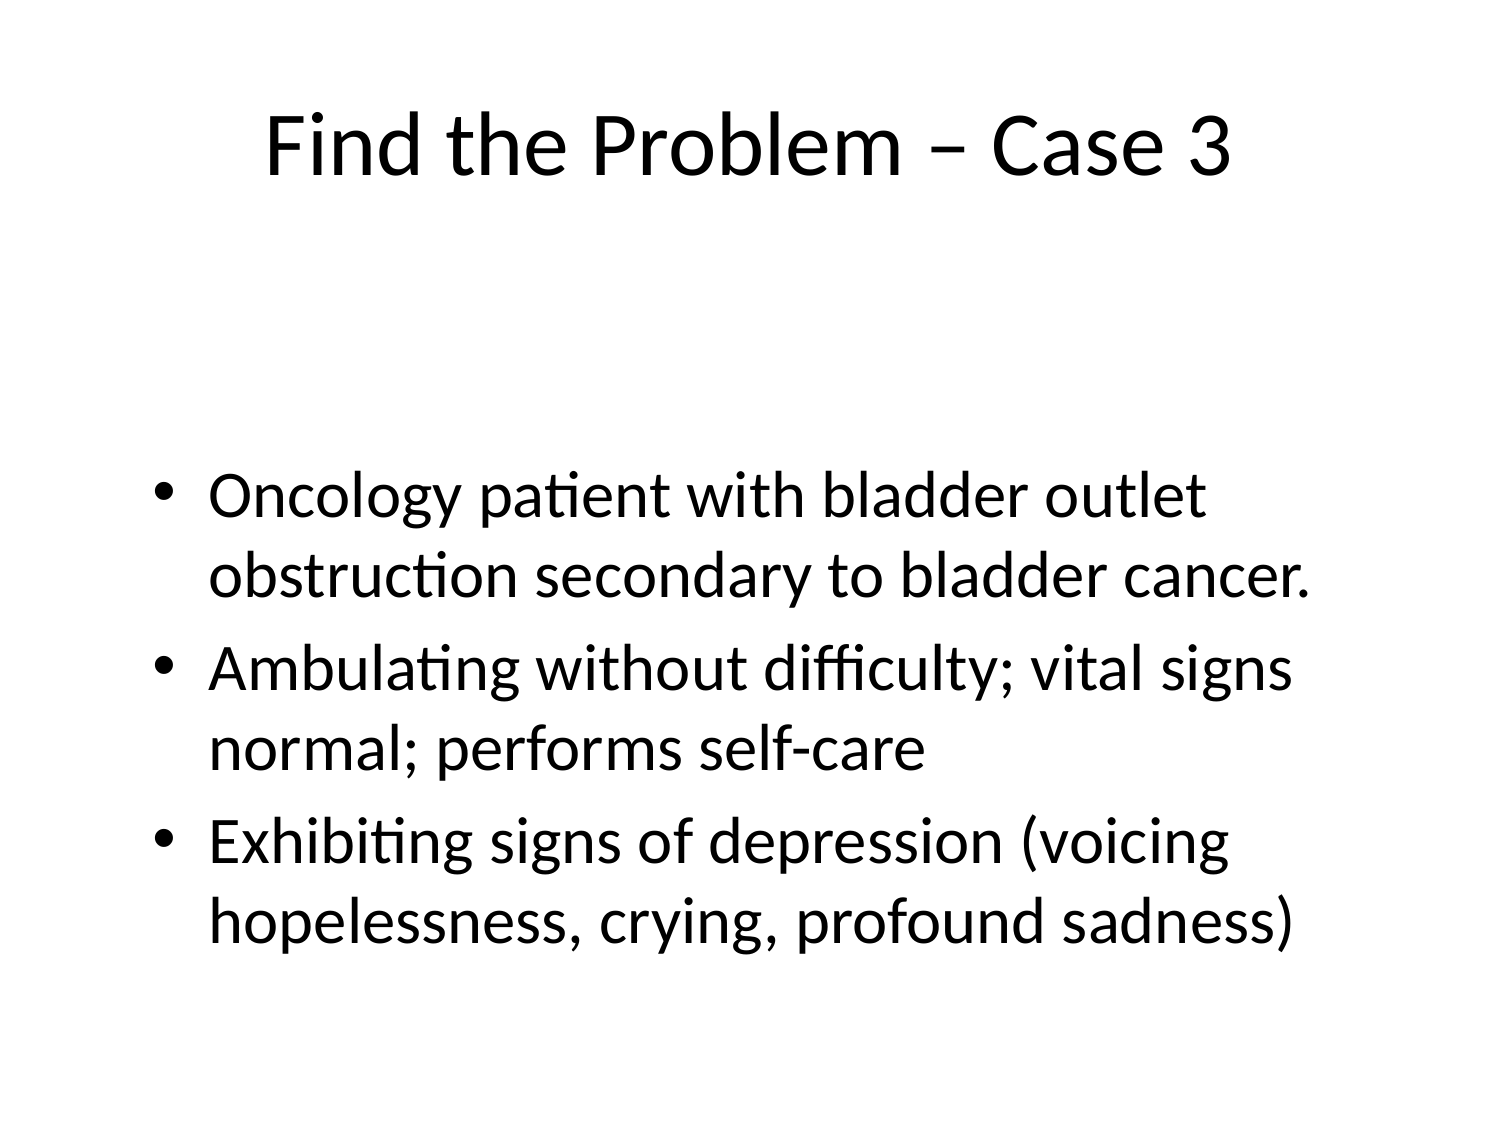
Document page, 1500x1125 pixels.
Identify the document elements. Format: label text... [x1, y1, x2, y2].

title Find the Problem – Case 3 [75, 45, 1425, 233]
list Oncology patient with bladder outlet obstruction secondary to bladder cancer. Ambulating without difficulty; vital signs normal; performs self-care Exhibiting signs of depression (voicing hopelessness, crying, profound sadness) [137, 350, 1500, 1025]
